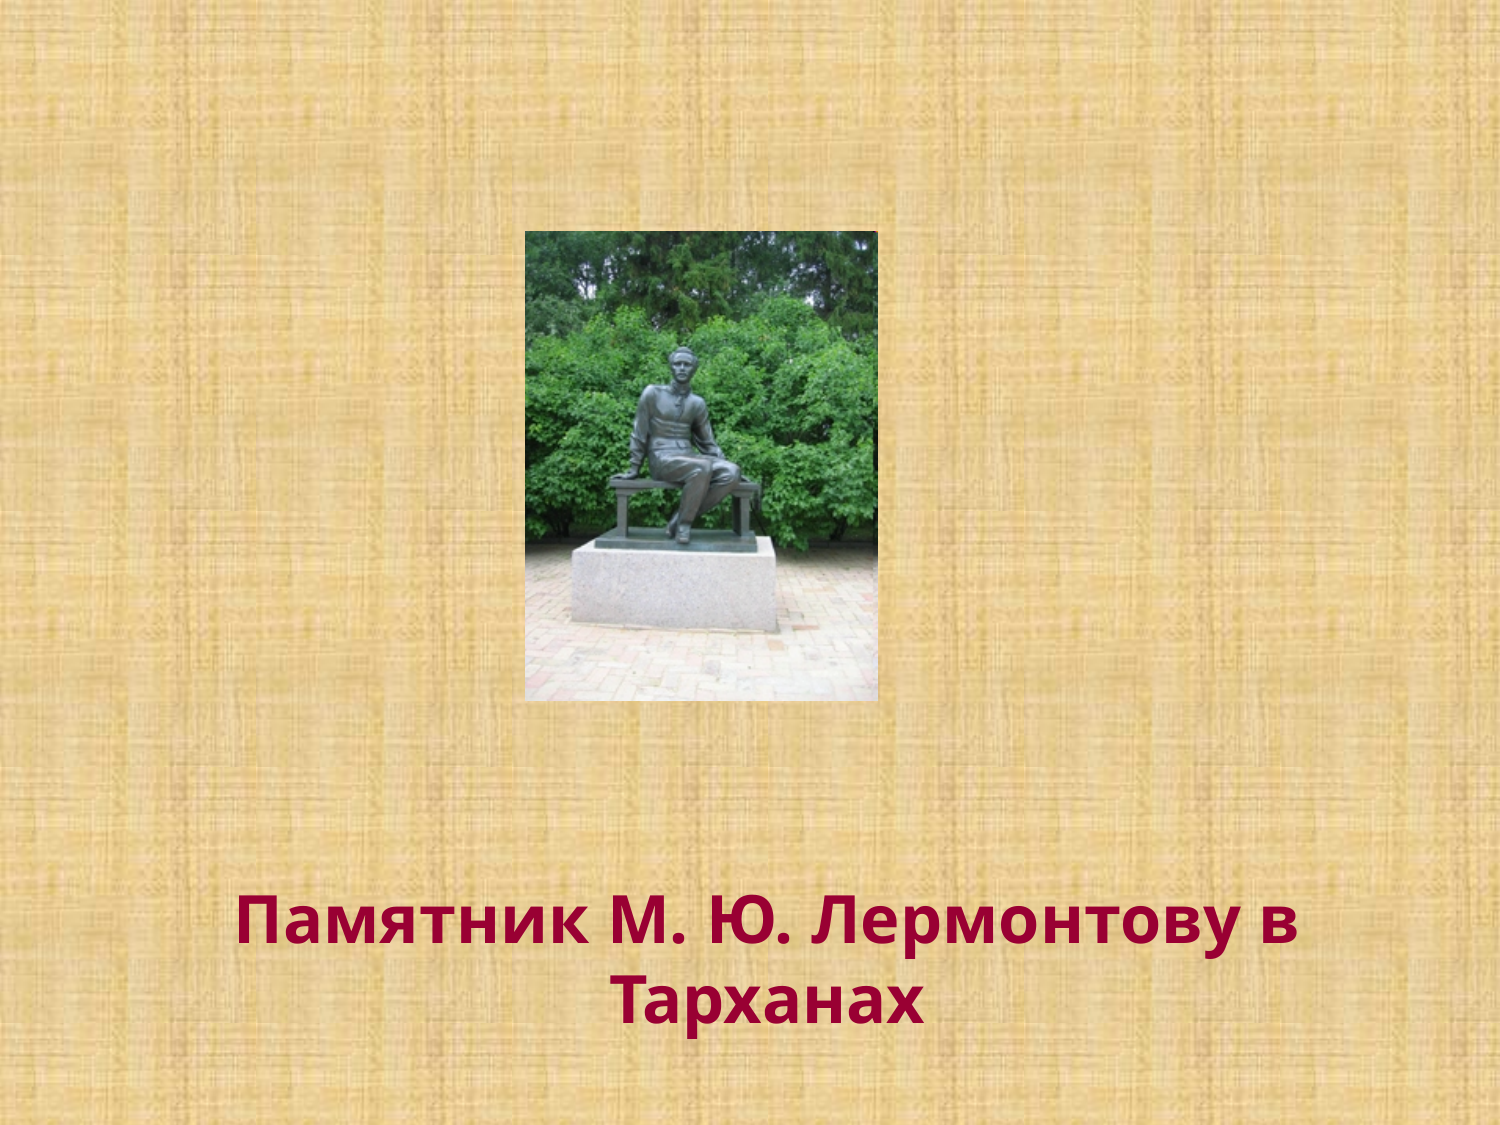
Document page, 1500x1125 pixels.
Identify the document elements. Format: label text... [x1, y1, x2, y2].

picture [0, 0, 1500, 1125]
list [525, 231, 878, 701]
text_box Памятник М. Ю. Лермонтову в Тарханах [100, 869, 1435, 1045]
